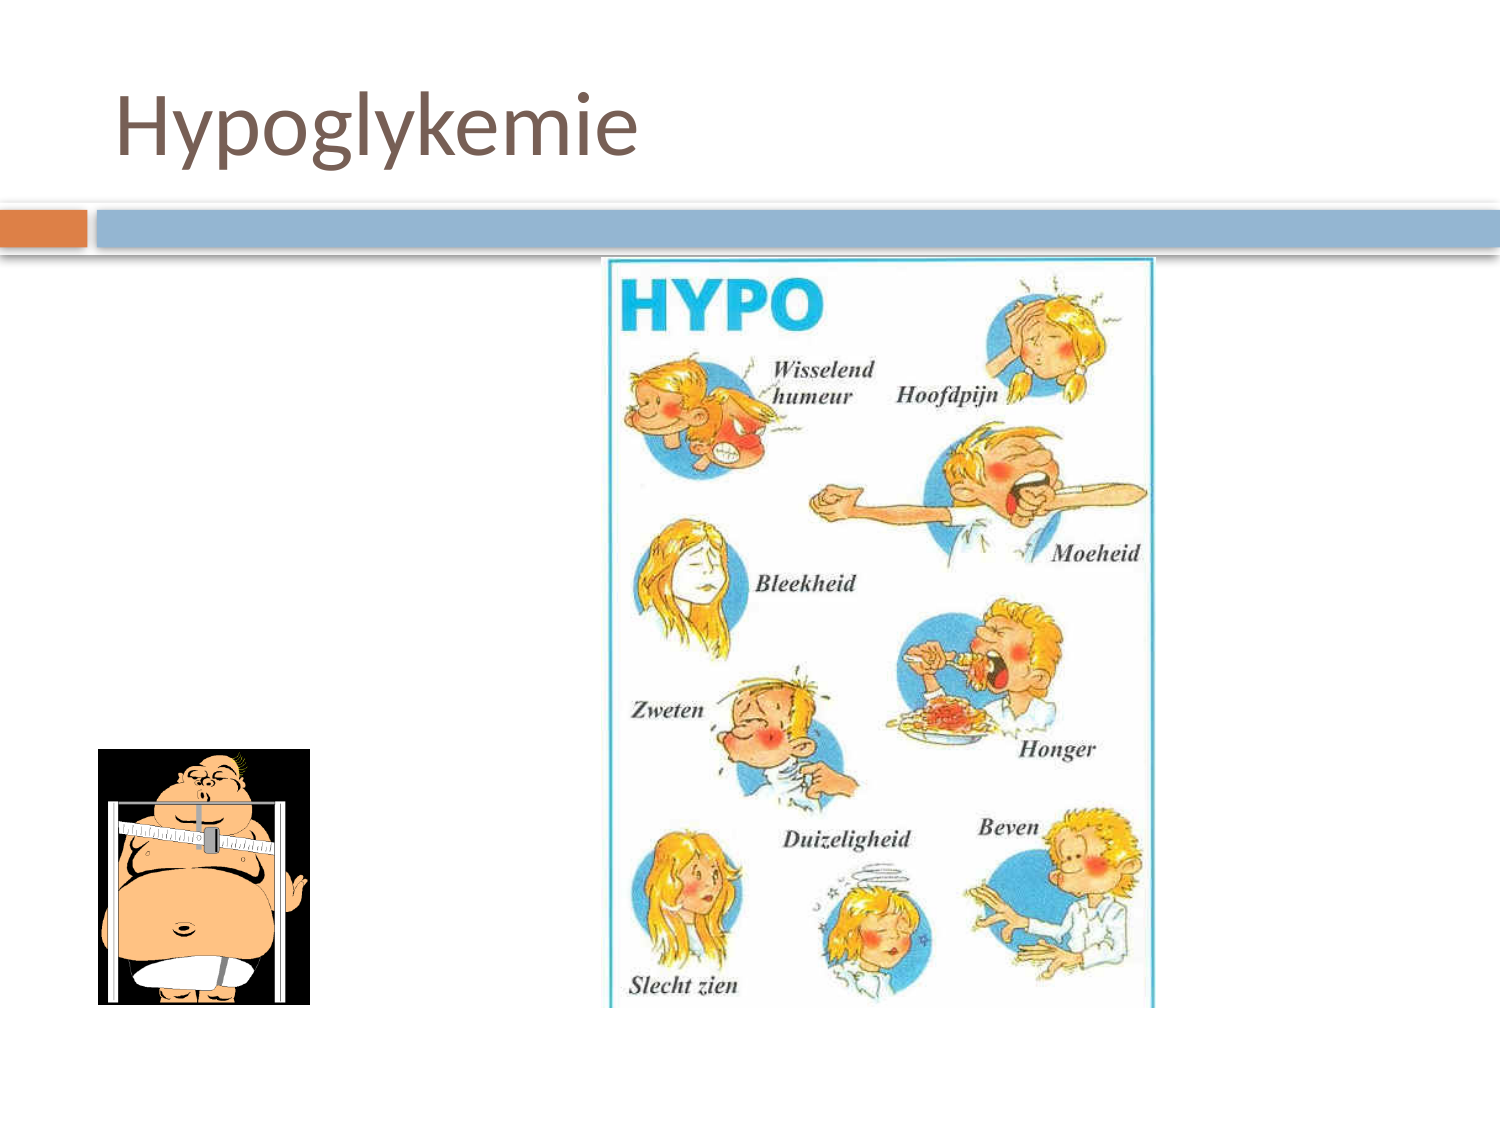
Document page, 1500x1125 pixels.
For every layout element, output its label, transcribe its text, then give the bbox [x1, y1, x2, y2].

title Hypoglykemie [99, 37, 1438, 201]
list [98, 749, 311, 1006]
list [601, 257, 1157, 1008]
